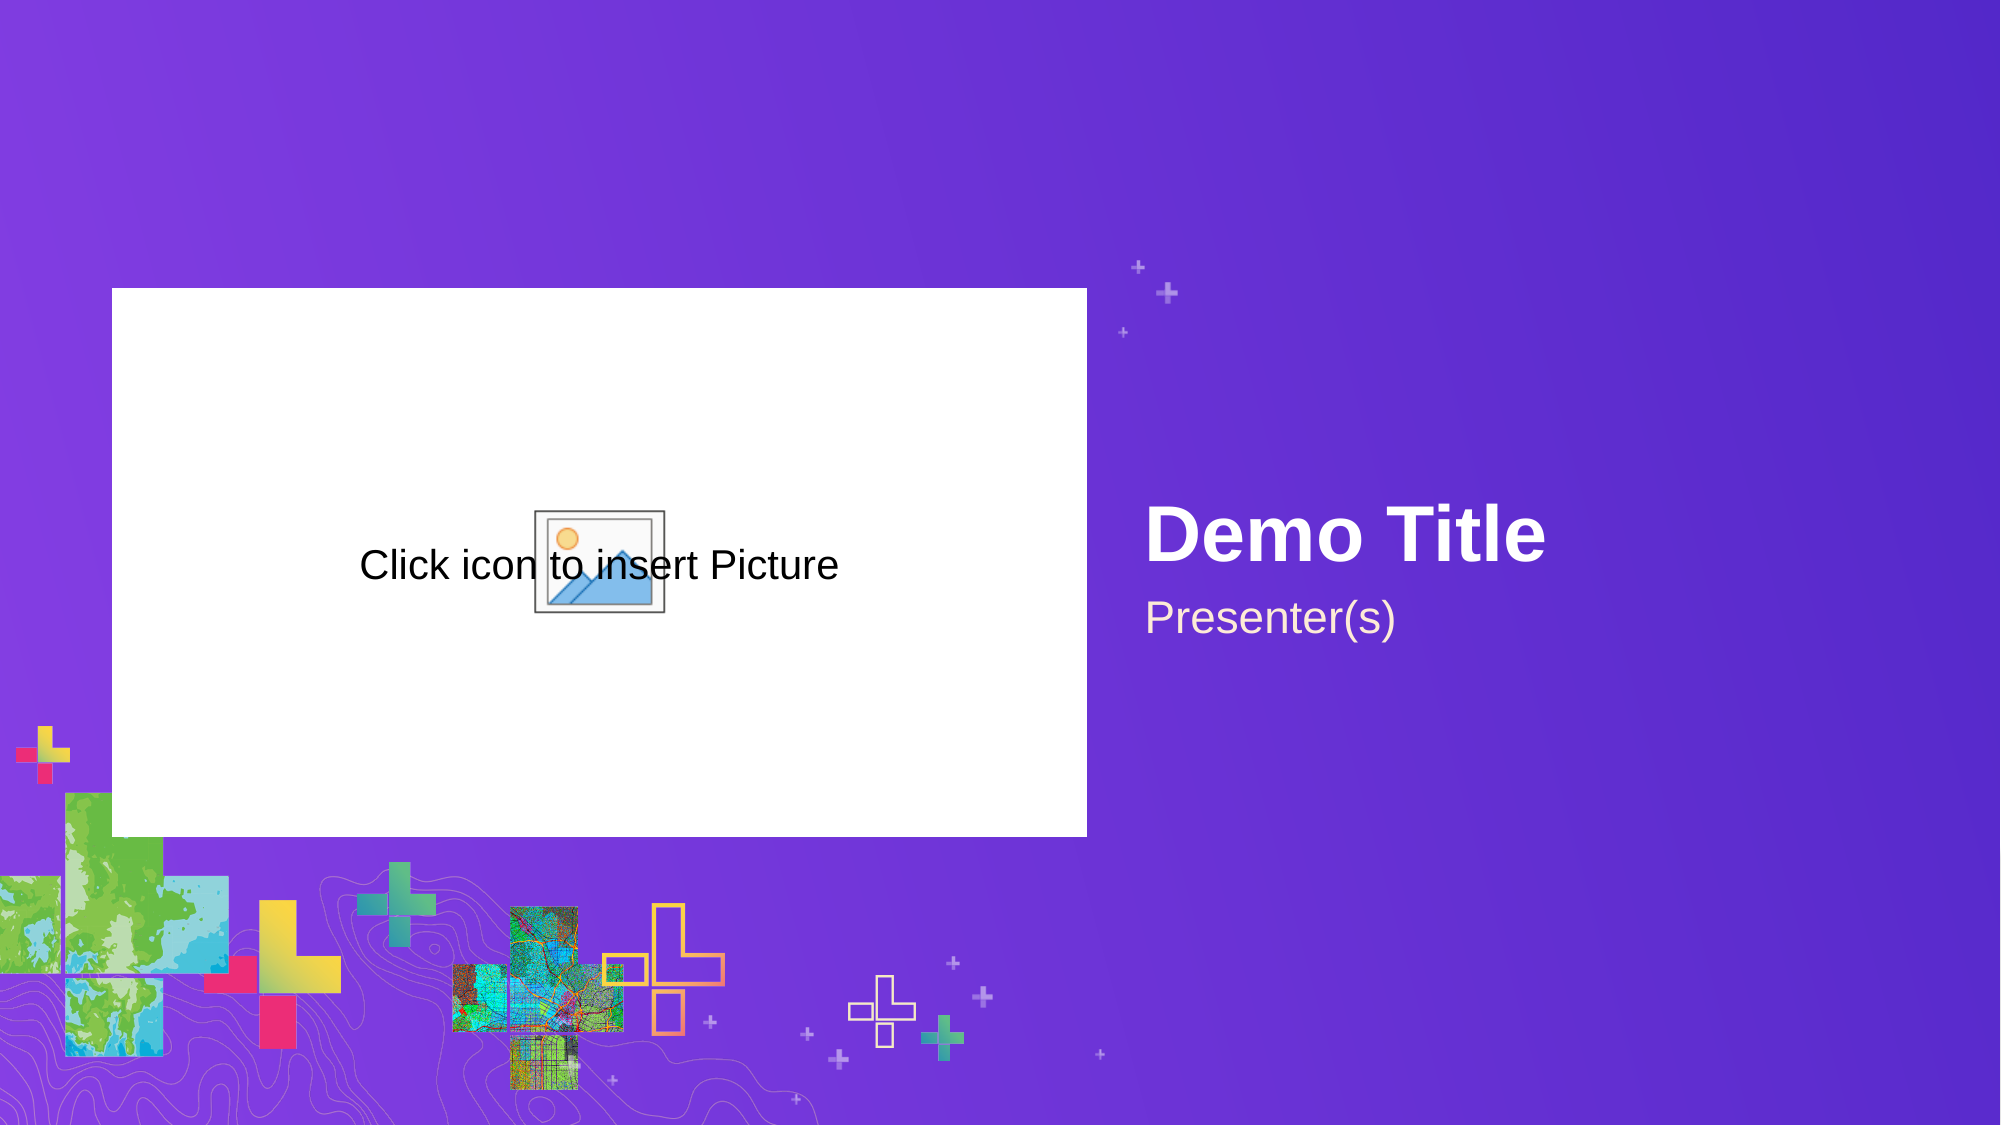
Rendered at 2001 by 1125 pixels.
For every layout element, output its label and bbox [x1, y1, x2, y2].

text_box [0, 0, 2000, 1125]
picture [111, 288, 1088, 837]
